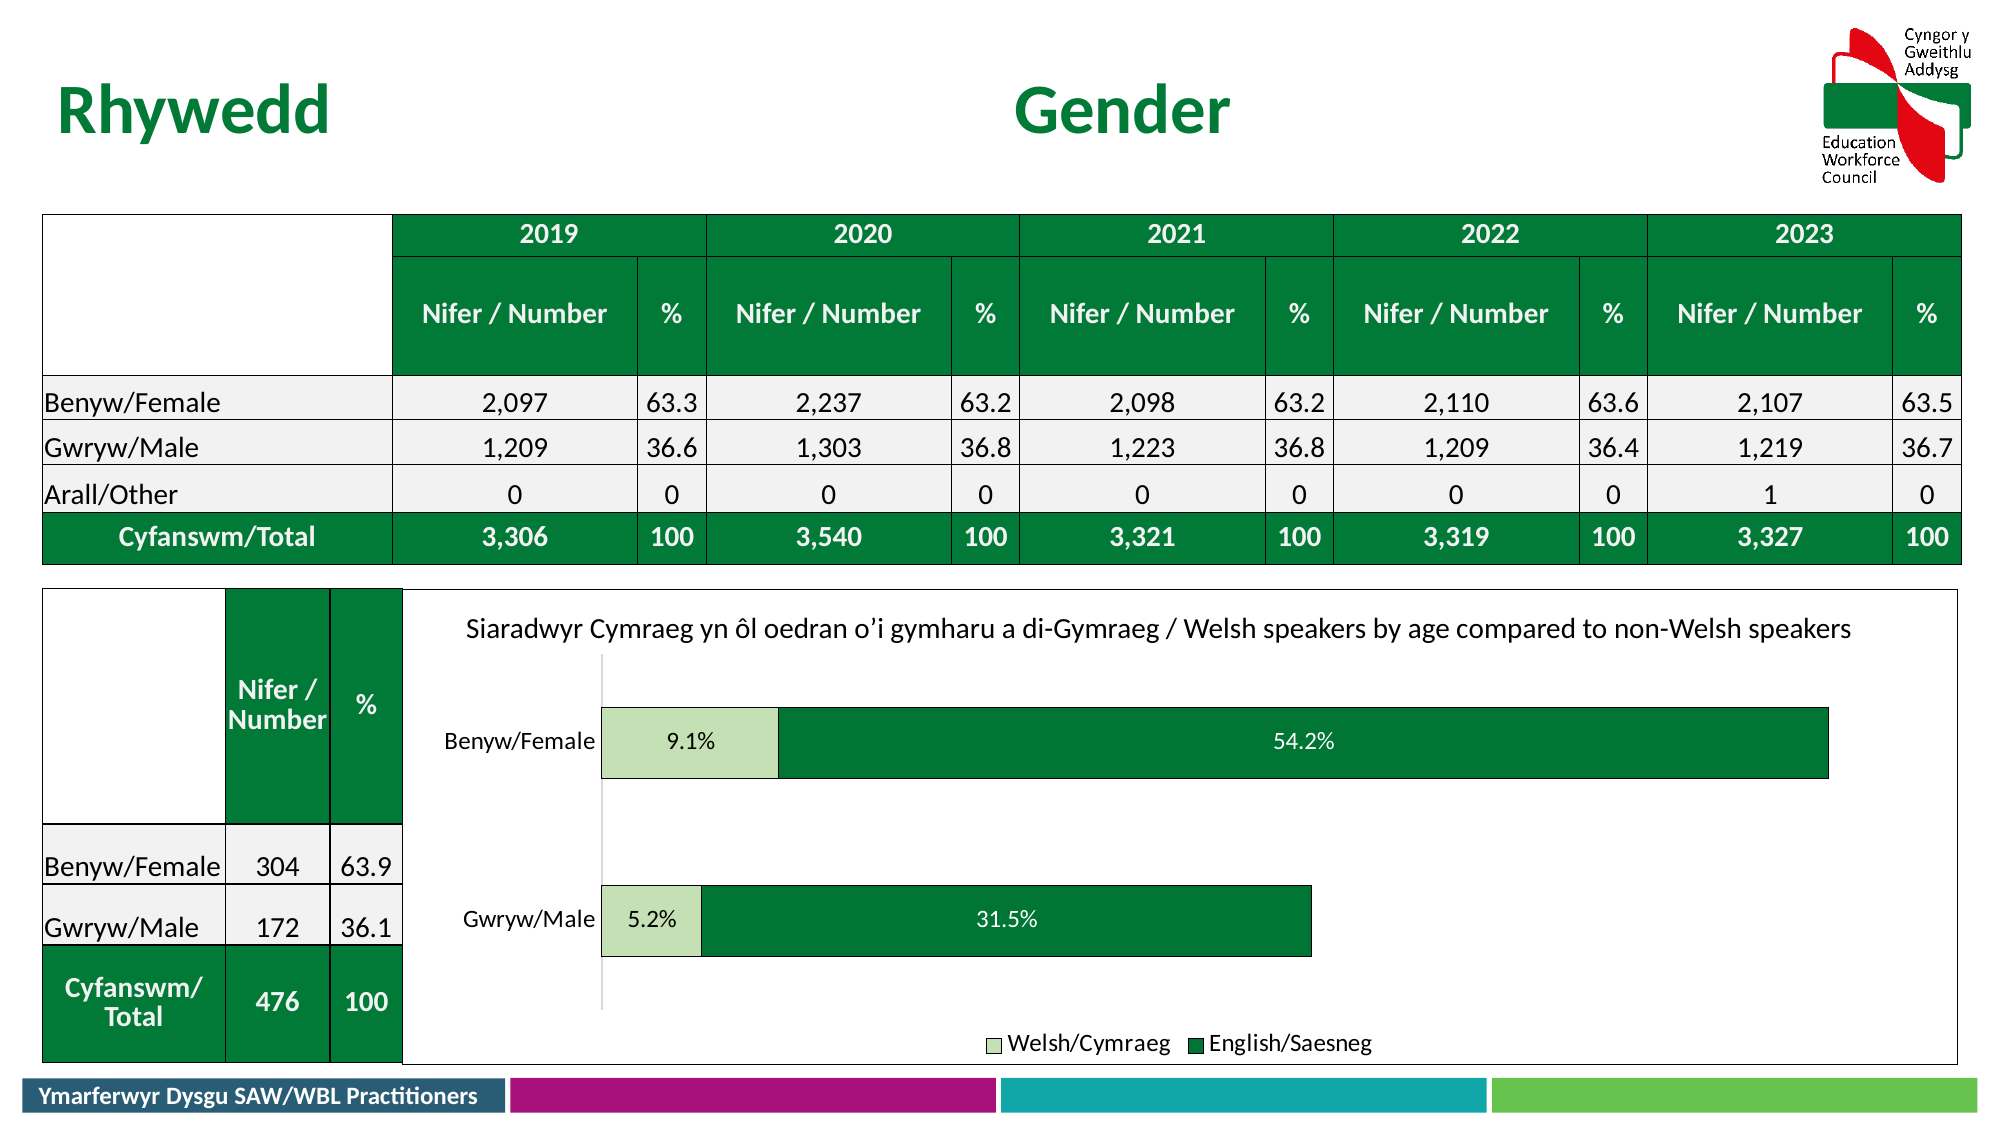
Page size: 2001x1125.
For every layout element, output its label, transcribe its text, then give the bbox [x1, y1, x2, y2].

table_cell 0 [1020, 465, 1265, 512]
table_cell 304 [226, 825, 329, 883]
table_cell 0 [1334, 465, 1579, 512]
table_cell 1,303 [707, 420, 951, 464]
table_cell Arall/Other [43, 465, 392, 512]
table_cell 2,107 [1648, 376, 1892, 419]
table_cell Gwryw/Male [43, 885, 225, 944]
table_cell 63.6 [1580, 376, 1647, 419]
table_cell Cyfanswm/Total [43, 513, 392, 564]
table_header 2021 [1020, 215, 1333, 256]
table_cell 2,237 [707, 376, 951, 419]
table_cell 0 [638, 465, 706, 512]
table_cell 63.2 [1266, 376, 1333, 419]
table_cell % [638, 257, 706, 375]
table_cell 63.3 [638, 376, 706, 419]
table_cell 100 [1580, 513, 1647, 564]
chart [402, 589, 1958, 1065]
table_cell 3,540 [707, 513, 951, 564]
table_cell Benyw/Female [43, 825, 225, 883]
text_box Rhywedd [42, 64, 825, 142]
table_cell 0 [707, 465, 951, 512]
table_cell 100 [1893, 513, 1961, 564]
table_cell % [1580, 257, 1647, 375]
text_box Gender [999, 64, 1828, 142]
table_cell 3,321 [1020, 513, 1265, 564]
table_cell 100 [1266, 513, 1333, 564]
table_cell Gwryw/Male [43, 420, 392, 464]
table_cell 36.1 [331, 885, 402, 944]
table_cell 1,219 [1648, 420, 1892, 464]
table_header % [331, 589, 402, 823]
table_cell 100 [331, 946, 402, 1062]
table_header Nifer / Number [226, 589, 329, 823]
table_cell 0 [1580, 465, 1647, 512]
table_cell % [1893, 257, 1961, 375]
table_cell 2,097 [393, 376, 637, 419]
table_cell % [952, 257, 1019, 375]
table_header 2023 [1648, 215, 1961, 256]
table_cell Cyfanswm/ Total [43, 946, 225, 1062]
picture [1822, 28, 1971, 183]
table_cell 3,327 [1648, 513, 1892, 564]
table_cell Nifer / Number [1020, 257, 1265, 375]
table_cell 36.7 [1893, 420, 1961, 464]
table_cell 0 [393, 465, 637, 512]
table_cell 2,098 [1020, 376, 1265, 419]
table_cell 1,209 [393, 420, 637, 464]
table_cell Benyw/Female [43, 376, 392, 419]
table_cell Nifer / Number [1334, 257, 1579, 375]
table_cell 172 [226, 885, 329, 944]
table_cell Nifer / Number [1648, 257, 1892, 375]
table_cell 63.5 [1893, 376, 1961, 419]
table_cell 1,209 [1334, 420, 1579, 464]
table_cell % [1266, 257, 1333, 375]
table_header 2020 [707, 215, 1019, 256]
table_cell 1 [1648, 465, 1892, 512]
table_header [43, 215, 392, 375]
table_header 2019 [393, 215, 706, 256]
table_cell 1,223 [1020, 420, 1265, 464]
table_cell 63.2 [952, 376, 1019, 419]
table_cell 0 [1893, 465, 1961, 512]
table_cell 36.8 [952, 420, 1019, 464]
table_header [43, 589, 225, 823]
text_box Ymarferwyr Dysgu SAW/WBL Practitioners [23, 1075, 525, 1125]
table_cell Nifer / Number [393, 257, 637, 375]
table_cell 36.6 [638, 420, 706, 464]
table_cell 36.8 [1266, 420, 1333, 464]
table_cell 3,319 [1334, 513, 1579, 564]
table_cell 0 [1266, 465, 1333, 512]
table_cell 3,306 [393, 513, 637, 564]
table_cell 476 [226, 946, 329, 1062]
table_cell 100 [638, 513, 706, 564]
table_cell 36.4 [1580, 420, 1647, 464]
table_cell Nifer / Number [707, 257, 951, 375]
table_header 2022 [1334, 215, 1647, 256]
table_cell 2,110 [1334, 376, 1579, 419]
table_cell 100 [952, 513, 1019, 564]
table_cell 0 [952, 465, 1019, 512]
table_cell 63.9 [331, 825, 402, 883]
